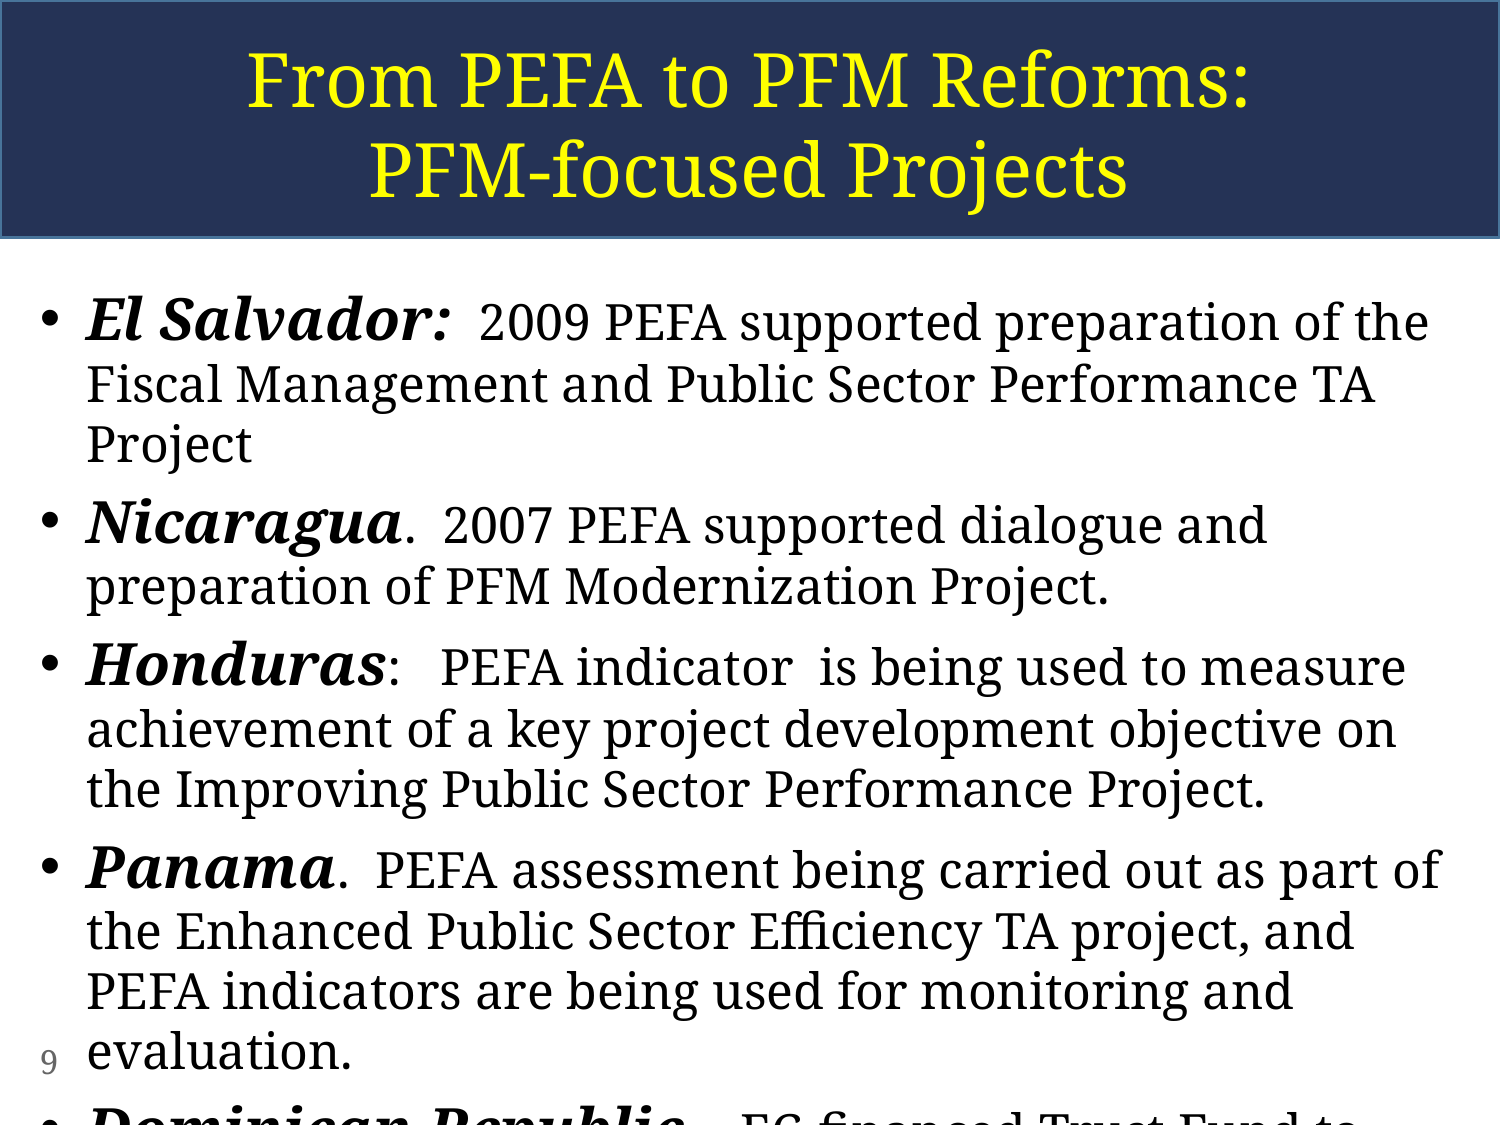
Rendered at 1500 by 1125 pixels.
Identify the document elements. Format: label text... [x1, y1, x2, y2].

text_box El Salvador: 2009 PEFA supported preparation of the Fiscal Management and Public Sector Performance TA Project Nicaragua. 2007 PEFA supported dialogue and preparation of PFM Modernization Project. Honduras: PEFA indicator is being used to measure achievement of a key project development objective on the Improving Public Sector Performance Project. Panama. PEFA assessment being carried out as part of the Enhanced Public Sector Efficiency TA project, and PEFA indicators are being used for monitoring and evaluation. Dominican Republic. EC-financed Trust Fund to implement some priority areas identified in PEFA. [24, 274, 1488, 1125]
text_box From PEFA to PFM Reforms: PFM-focused Projects [65, 24, 1454, 220]
